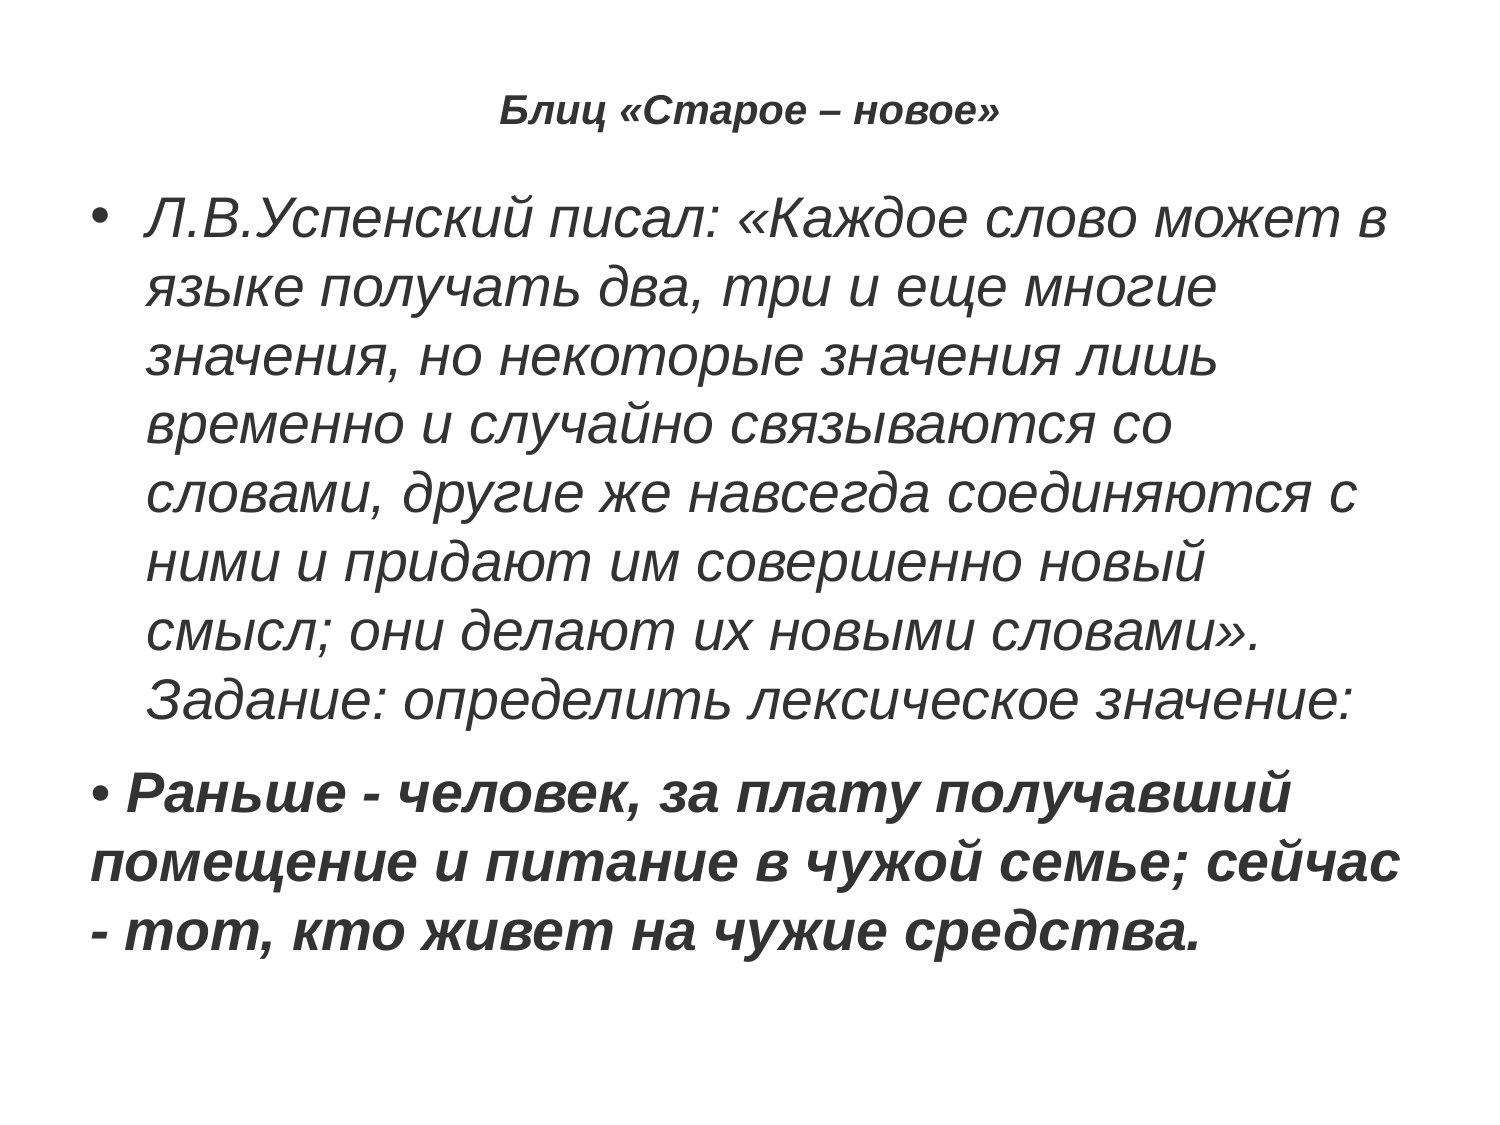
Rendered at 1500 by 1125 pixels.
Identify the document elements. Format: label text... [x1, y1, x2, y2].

title Блиц «Старое – новое» [75, 45, 1425, 172]
list Л.В.Успенский писал: «Каждое слово может в языке получать два, три и еще многие значения, но некоторые значения лишь временно и случайно связываются со словами, другие же навсегда соединяются с ними и придают им совершенно новый смысл; они делают их новыми словами». Задание: определить лексическое значение: • Раньше - человек, за плату получавший помещение и питание в чужой семье; сейчас - тот, кто живет на чужие средства. [75, 172, 1425, 1005]
